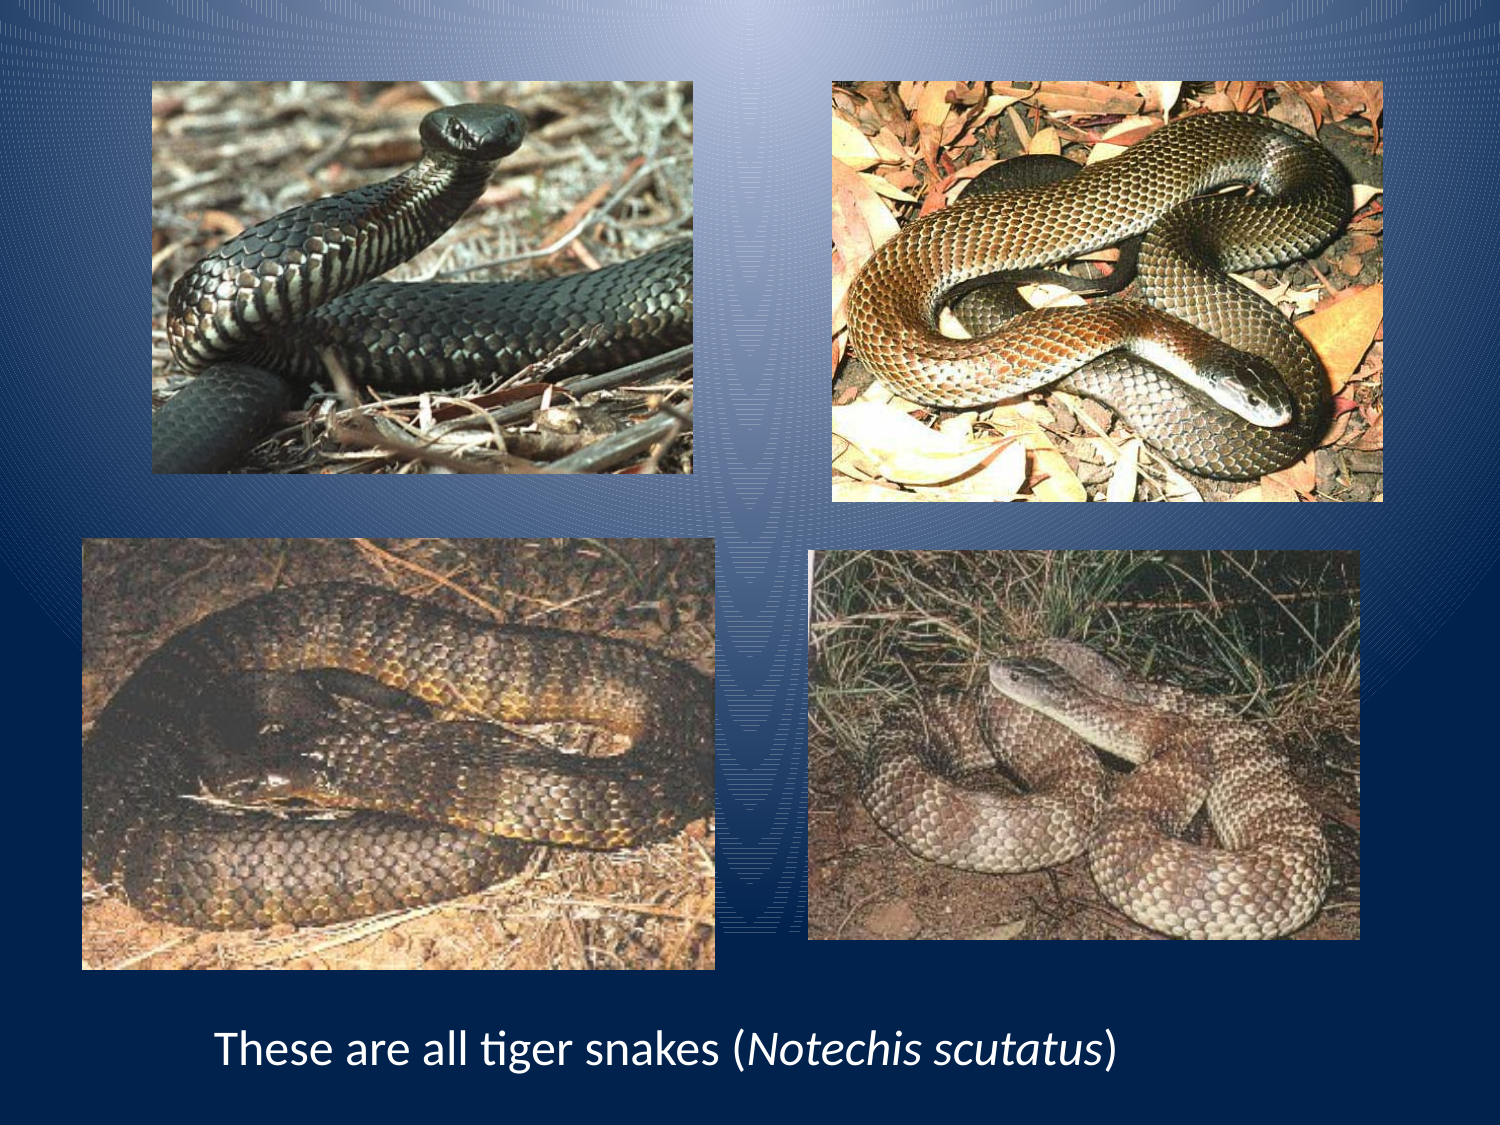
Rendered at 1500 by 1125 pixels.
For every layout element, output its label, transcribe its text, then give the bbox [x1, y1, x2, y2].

picture [831, 81, 1384, 502]
picture [152, 81, 693, 474]
picture [81, 538, 716, 970]
picture [808, 550, 1360, 940]
text_box These are all tiger snakes (Notechis scutatus) [199, 1007, 1325, 1083]
